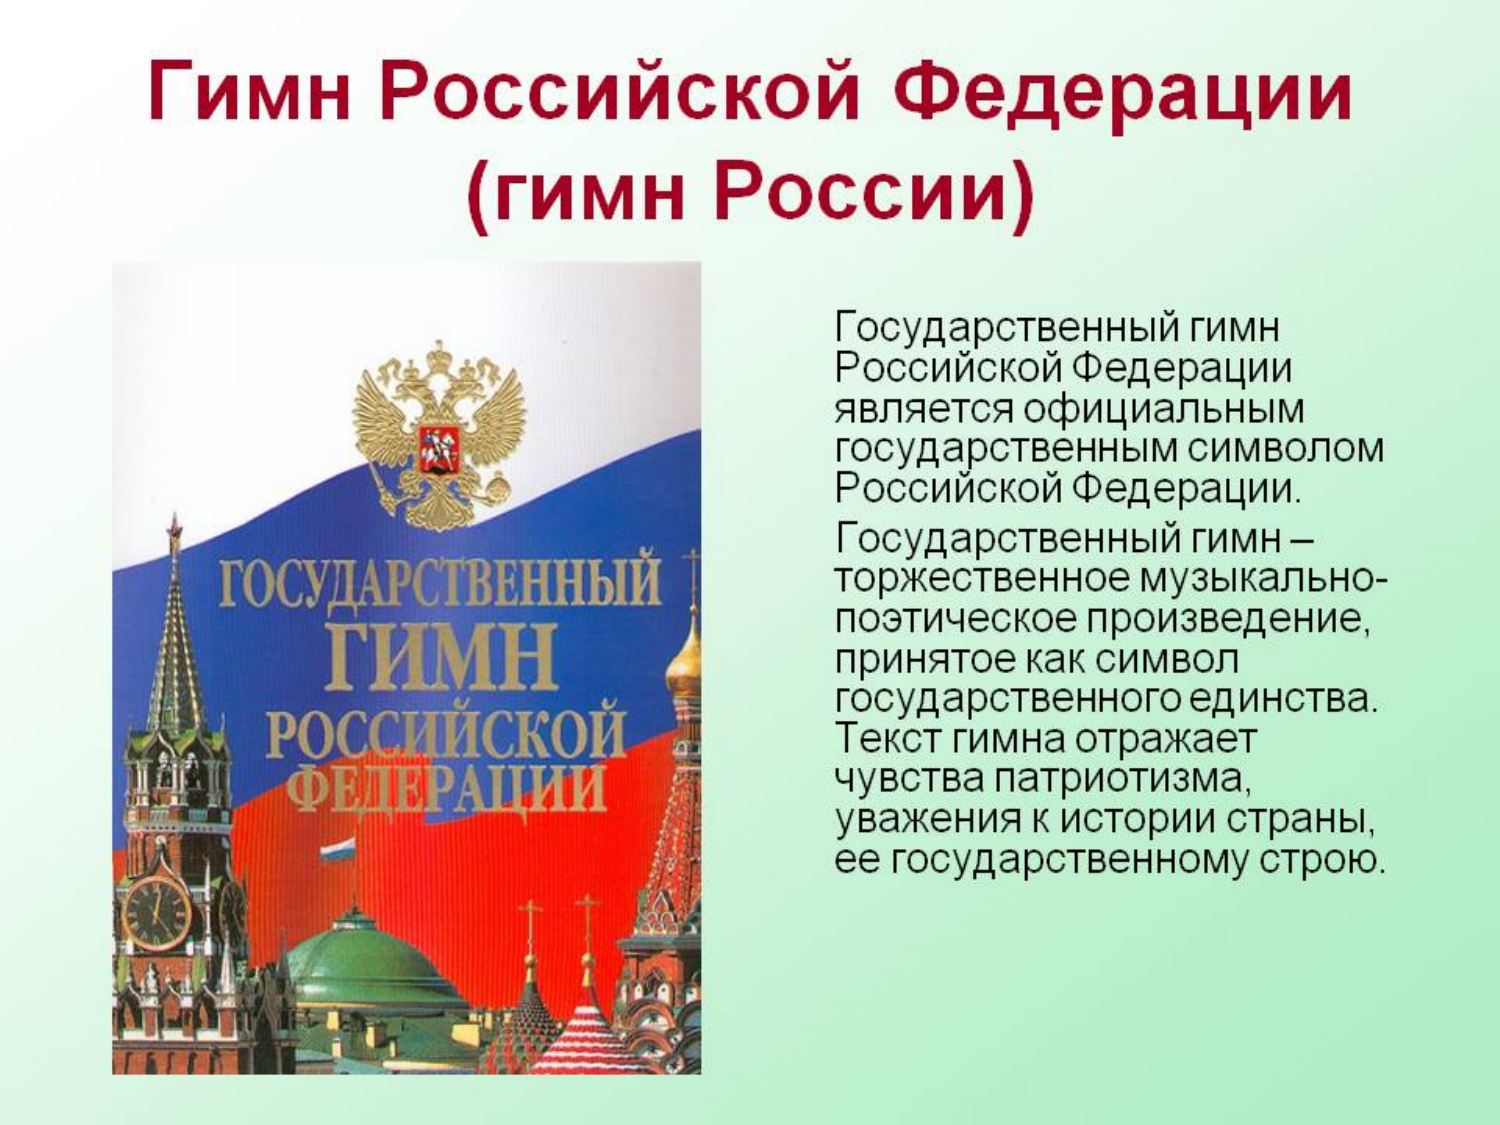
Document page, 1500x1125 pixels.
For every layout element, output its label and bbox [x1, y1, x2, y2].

list [0, 0, 1500, 1125]
